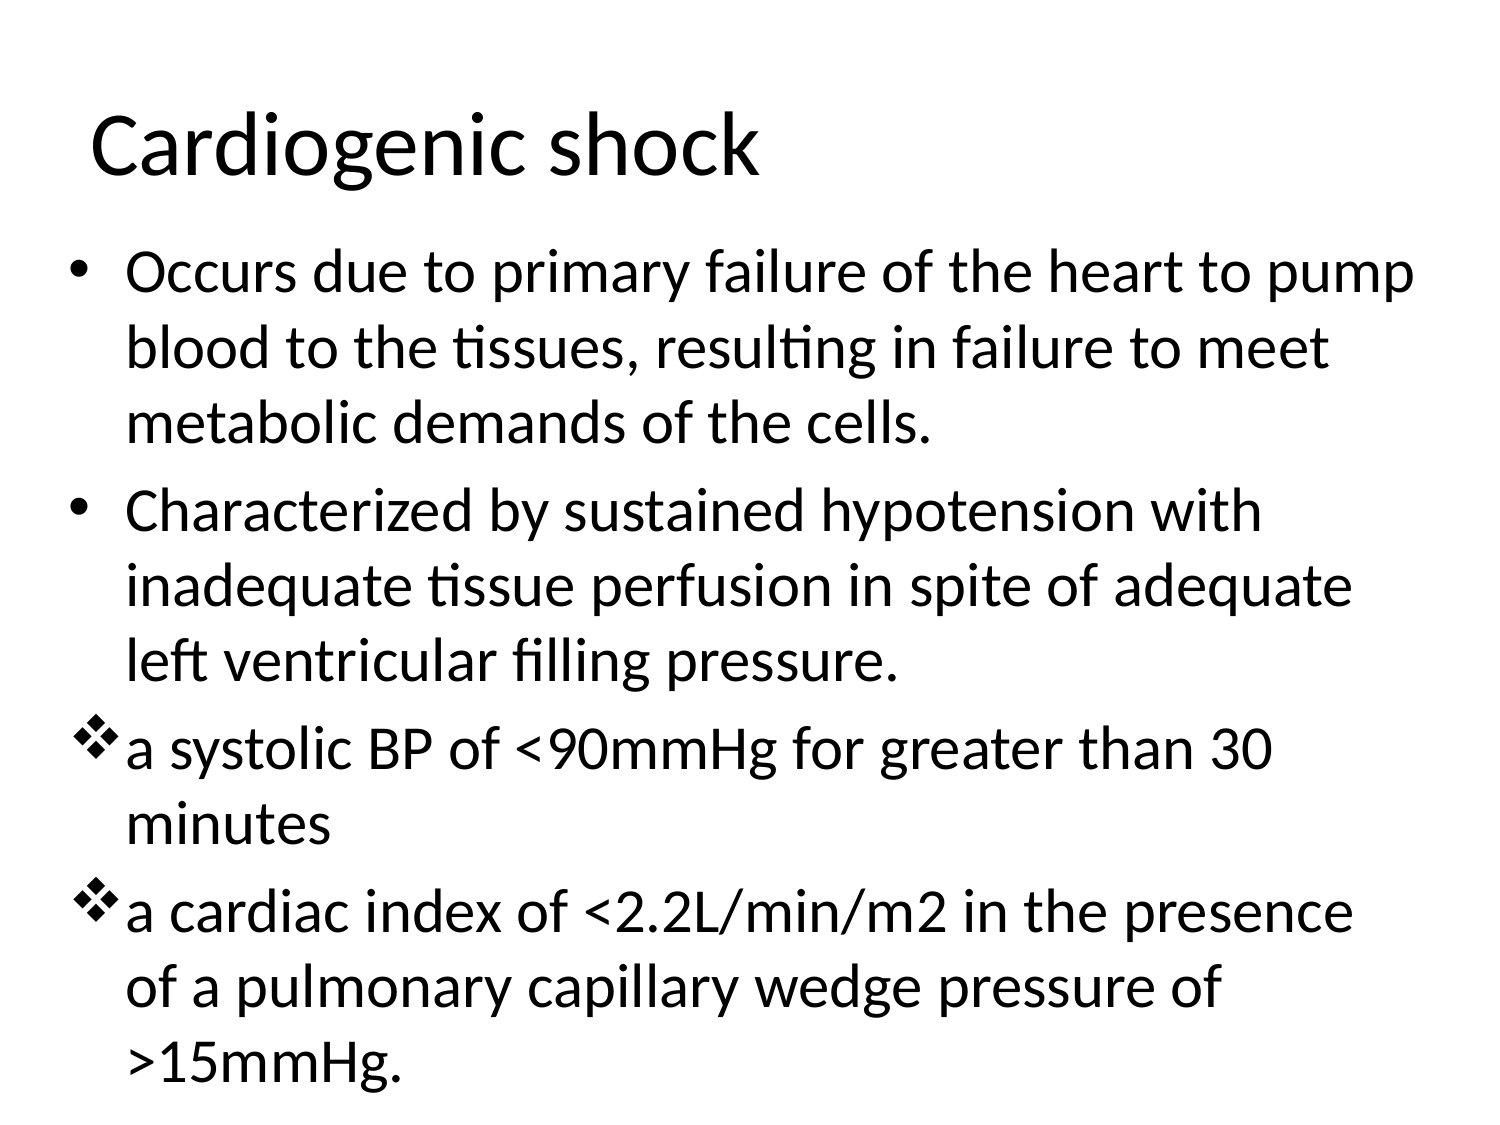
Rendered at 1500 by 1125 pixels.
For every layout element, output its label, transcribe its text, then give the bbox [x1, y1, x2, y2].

list Occurs due to primary failure of the heart to pump blood to the tissues, resulting in failure to meet metabolic demands of the cells. Characterized by sustained hypotension with inadequate tissue perfusion in spite of adequate left ventricular filling pressure. a systolic BP of <90mmHg for greater than 30 minutes a cardiac index of <2.2L/min/m2 in the presence of a pulmonary capillary wedge pressure of >15mmHg. [53, 222, 1433, 1103]
title Cardiogenic shock [75, 45, 1425, 233]
